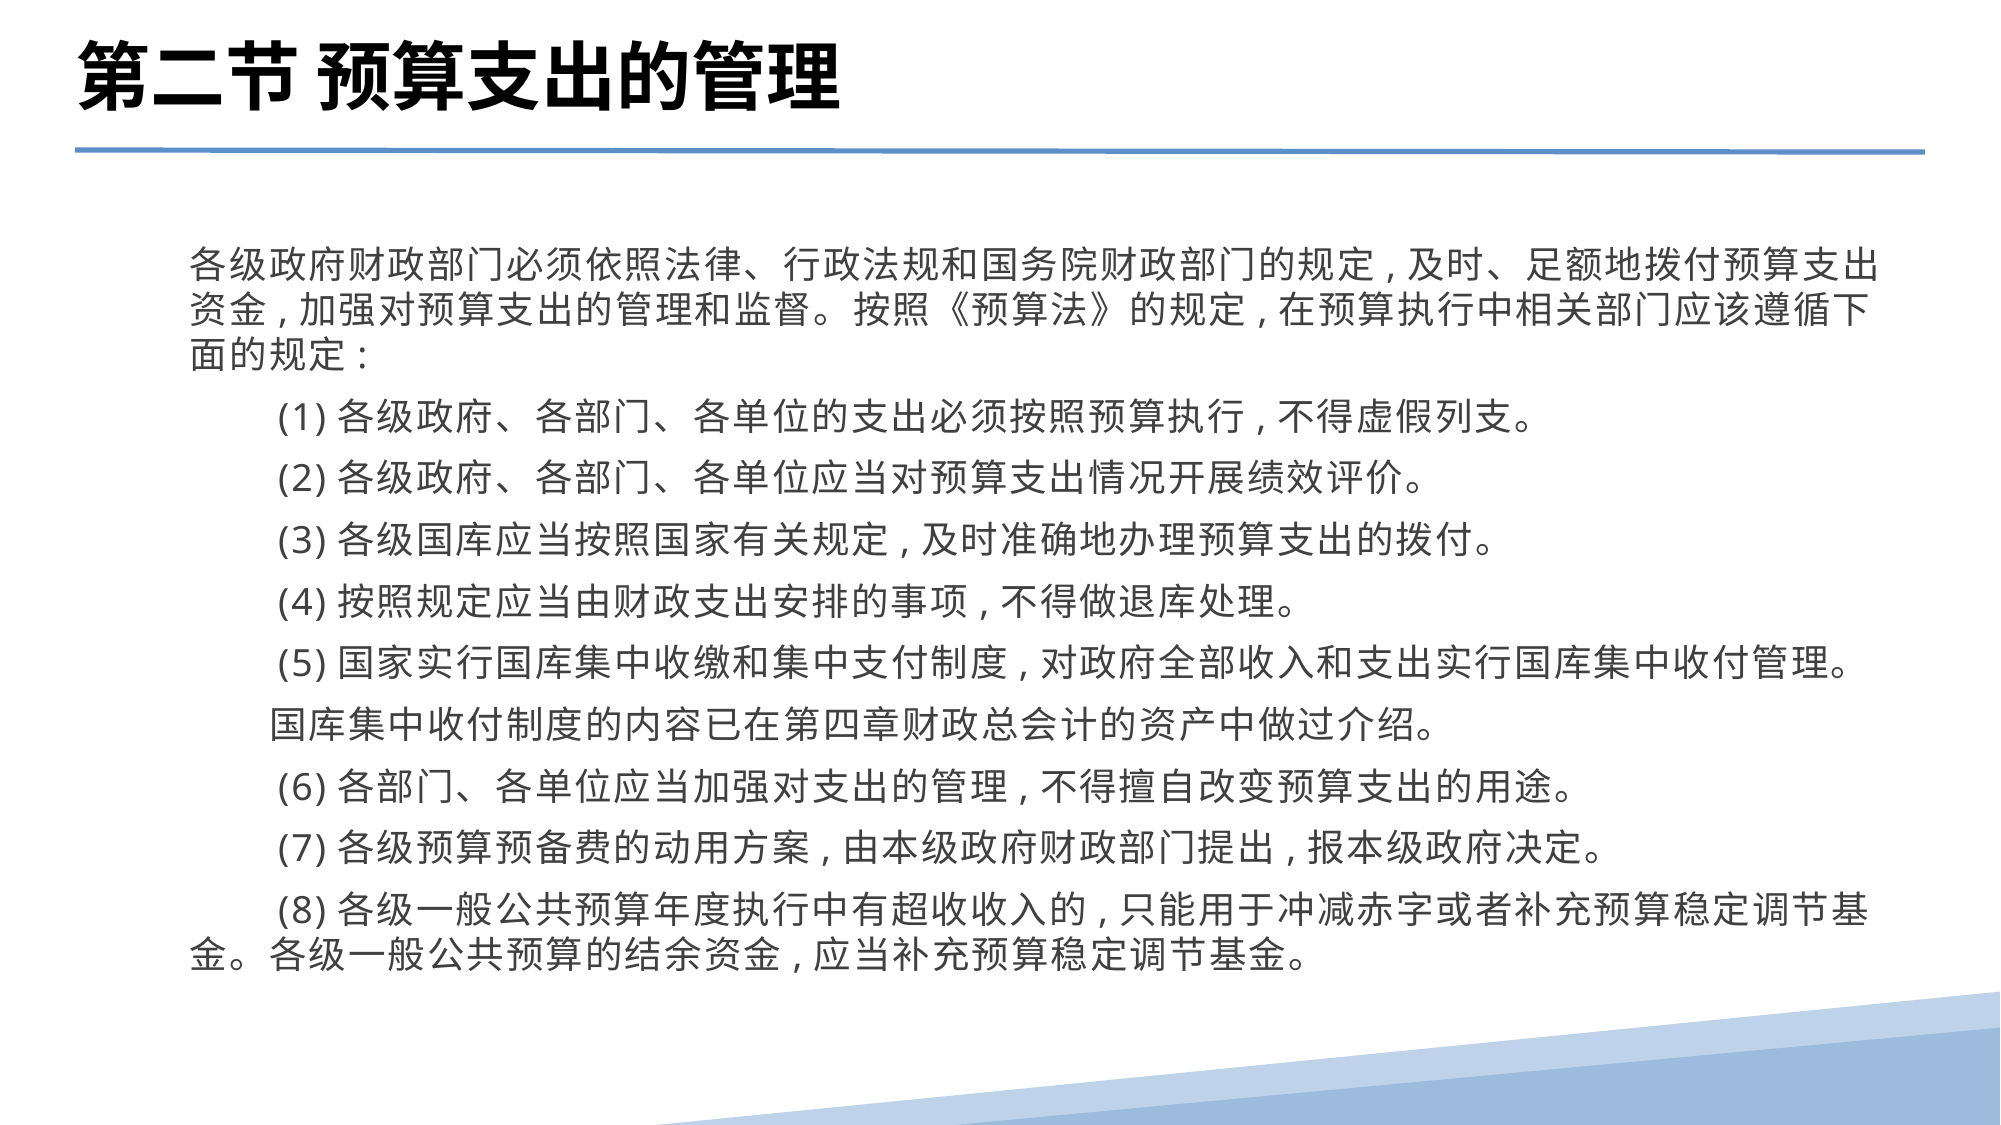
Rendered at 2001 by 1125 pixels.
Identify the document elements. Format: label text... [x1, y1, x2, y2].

text_box 各级政府财政部门必须依照法律、行政法规和国务院财政部门的规定,及时、足额地拨付预算支出资金,加强对预算支出的管理和监督。按照《预算法》的规定,在预算执行中相关部门应该遵循下面的规定: (1)各级政府、各部门、各单位的支出必须按照预算执行,不得虚假列支。 (2)各级政府、各部门、各单位应当对预算支出情况开展绩效评价。 (3)各级国库应当按照国家有关规定,及时准确地办理预算支出的拨付。 (4)按照规定应当由财政支出安排的事项,不得做退库处理。 (5)国家实行国库集中收缴和集中支付制度,对政府全部收入和支出实行国库集中收付管理。 国库集中收付制度的内容已在第四章财政总会计的资产中做过介绍。 (6)各部门、各单位应当加强对支出的管理,不得擅自改变预算支出的用途。 (7)各级预算预备费的动用方案,由本级政府财政部门提出,报本级政府决定。 (8)各级一般公共预算年度执行中有超收收入的,只能用于冲减赤字或者补充预算稳定调节基金。各级一般公共预算的结余资金,应当补充预算稳定调节基金。 [179, 177, 1907, 1040]
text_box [74, 149, 1925, 153]
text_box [656, 991, 2000, 1125]
text_box 第二节 预算支出的管理 [75, 24, 1925, 125]
